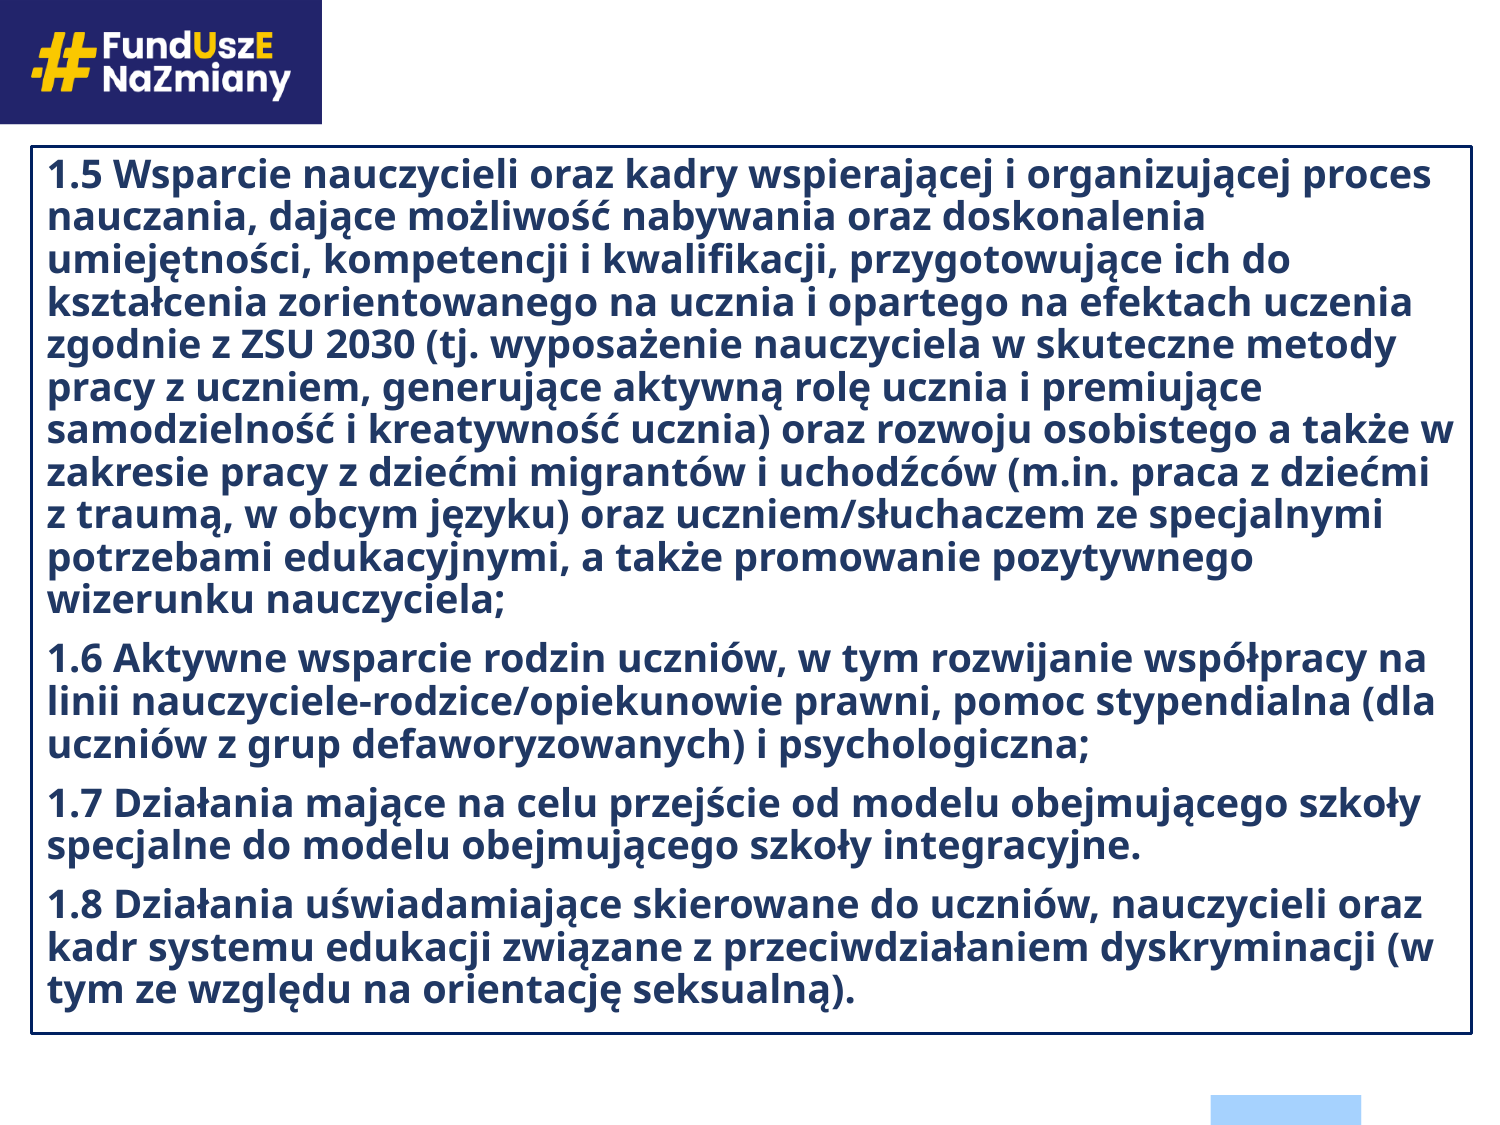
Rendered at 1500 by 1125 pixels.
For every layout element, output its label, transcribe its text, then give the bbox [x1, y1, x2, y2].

list 1.5 Wsparcie nauczycieli oraz kadry wspierającej i organizującej proces nauczania, dające możliwość nabywania oraz doskonalenia umiejętności, kompetencji i kwalifikacji, przygotowujące ich do kształcenia zorientowanego na ucznia i opartego na efektach uczenia zgodnie z ZSU 2030 (tj. wyposażenie nauczyciela w skuteczne metody pracy z uczniem, generujące aktywną rolę ucznia i premiujące samodzielność i kreatywność ucznia) oraz rozwoju osobistego a także w zakresie pracy z dziećmi migrantów i uchodźców (m.in. praca z dziećmi z traumą, w obcym języku) oraz uczniem/słuchaczem ze specjalnymi potrzebami edukacyjnymi, a także promowanie pozytywnego wizerunku nauczyciela; 1.6 Aktywne wsparcie rodzin uczniów, w tym rozwijanie współpracy na linii nauczyciele-rodzice/opiekunowie prawni, pomoc stypendialna (dla uczniów z grup defaworyzowanych) i psychologiczna; 1.7 Działania mające na celu przejście od modelu obejmującego szkoły specjalne do modelu obejmującego szkoły integracyjne. 1.8 Działania uświadamiające skierowane do uczniów, nauczycieli oraz kadr systemu edukacji związane z przeciwdziałaniem dyskryminacji (w tym ze względu na orientację seksualną). [31, 146, 1472, 1034]
picture [0, 0, 1500, 1125]
